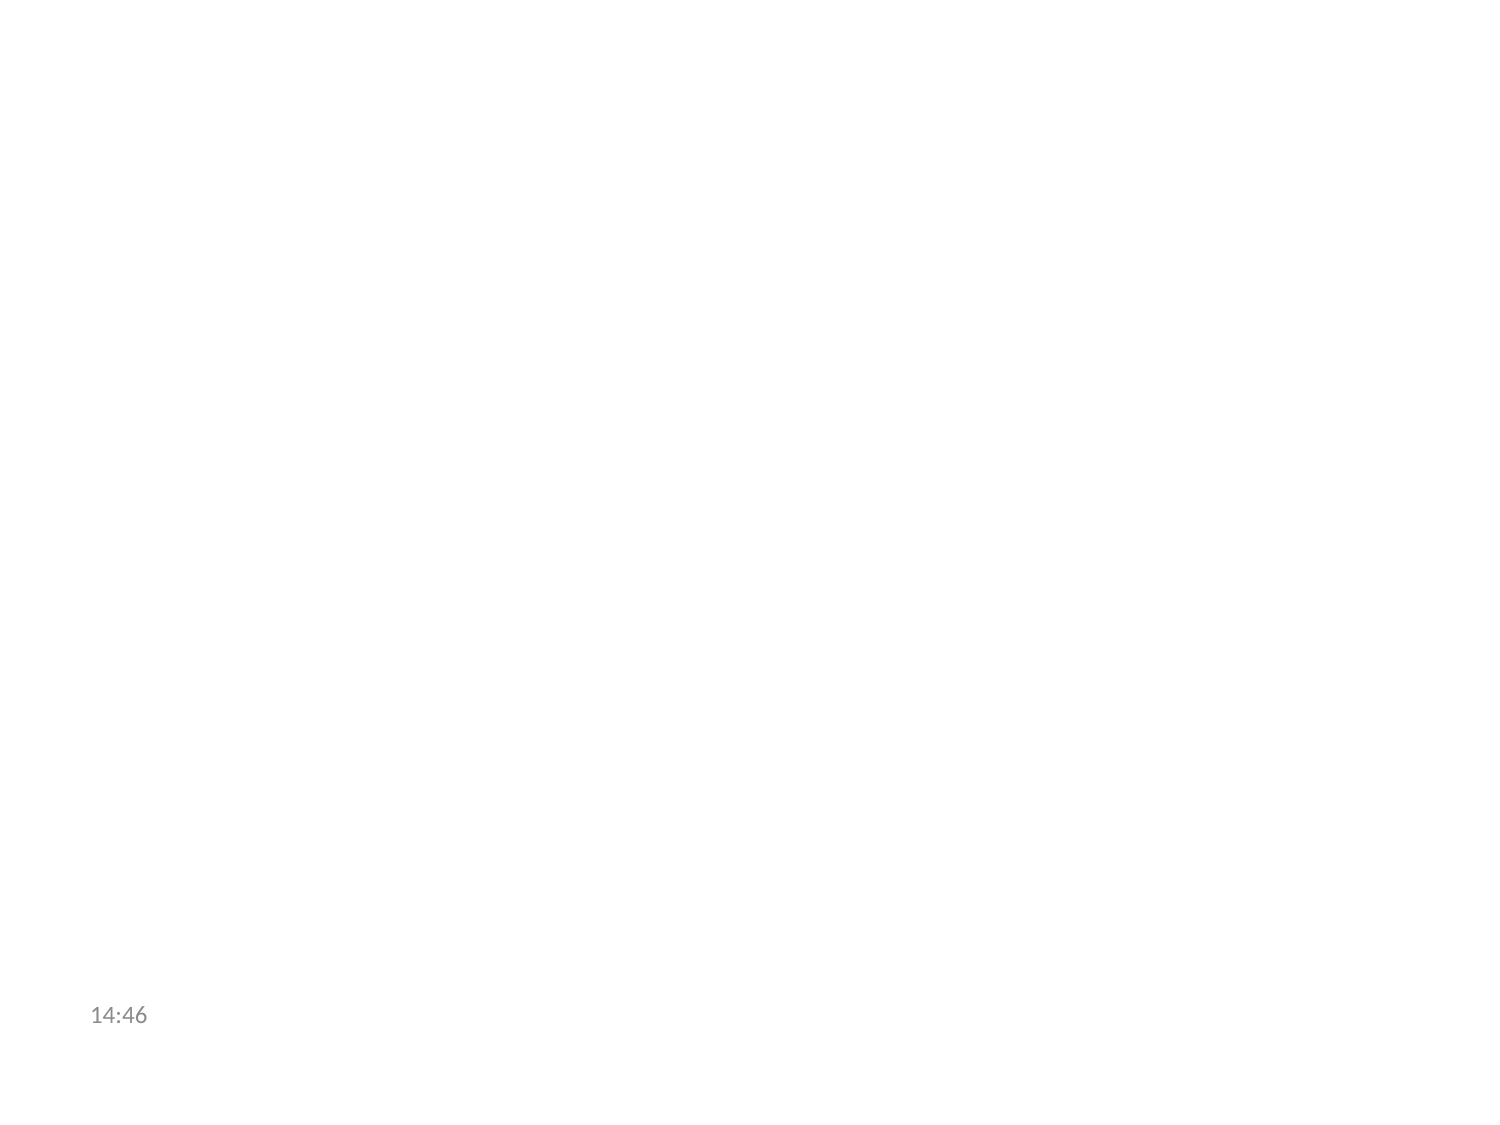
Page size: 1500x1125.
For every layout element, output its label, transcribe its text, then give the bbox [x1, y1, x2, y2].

text_box 15:35 [75, 983, 425, 1044]
